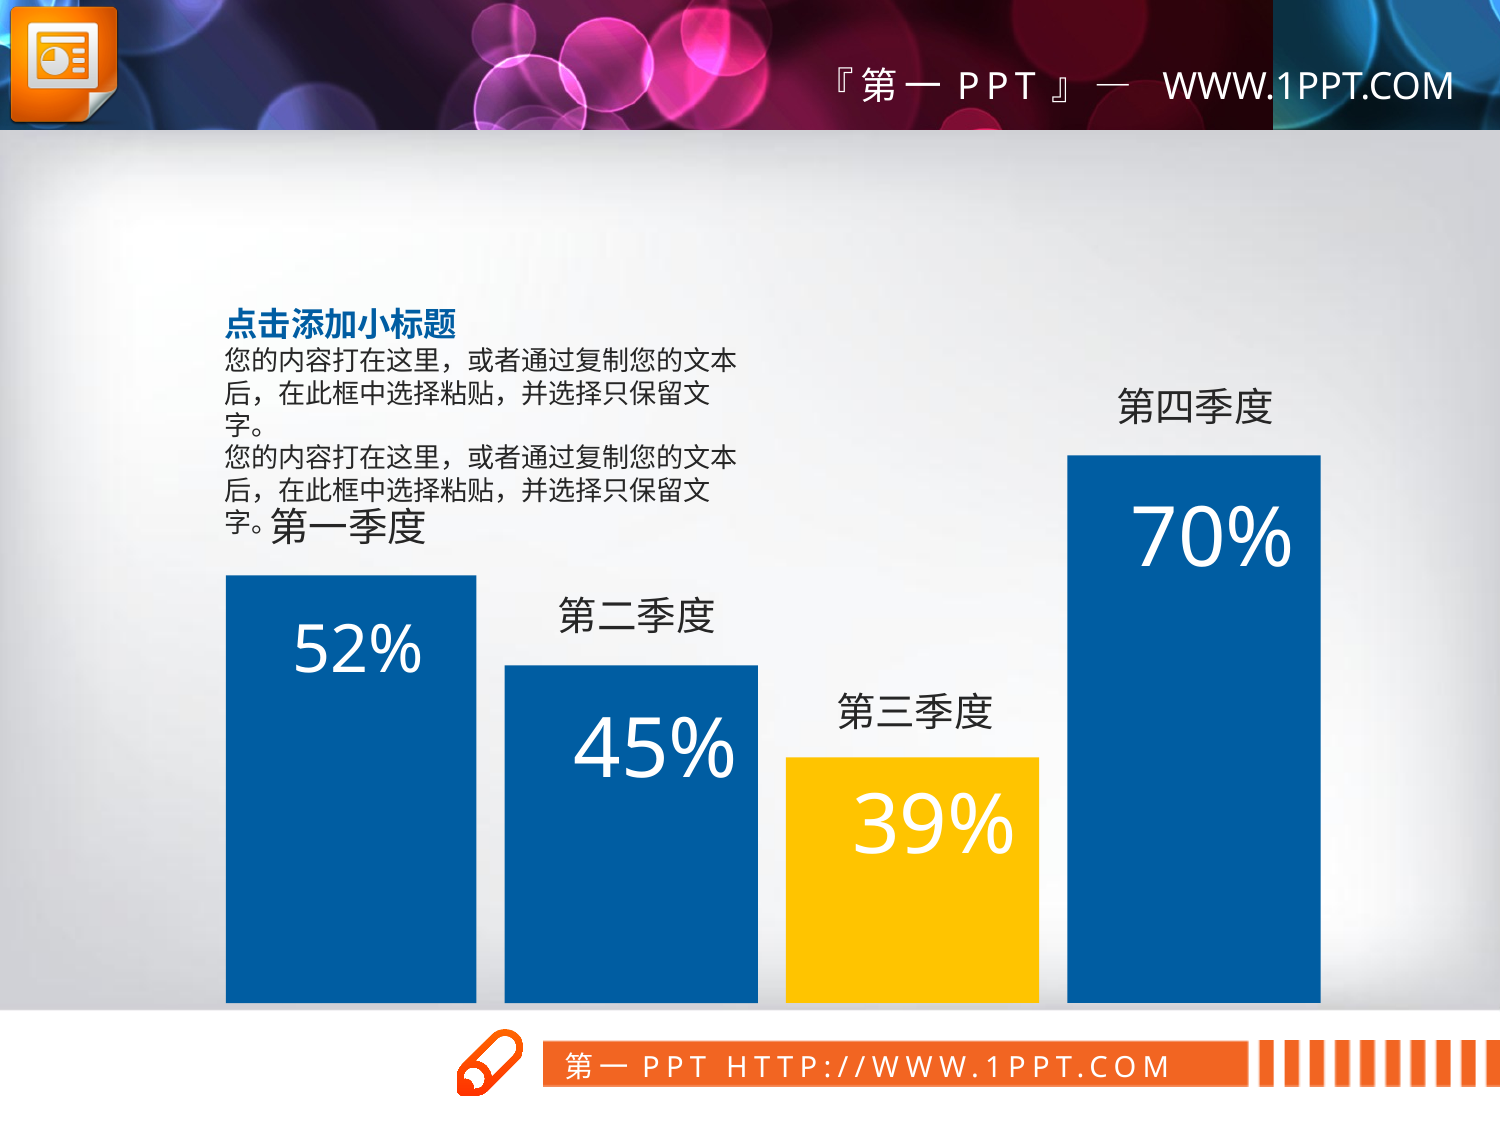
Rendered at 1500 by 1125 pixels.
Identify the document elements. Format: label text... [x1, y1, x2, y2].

text_box 第一季度 [259, 545, 443, 555]
text_box [785, 757, 1040, 1003]
text_box 第三季度 [826, 688, 1010, 740]
text_box 第四季度 [1106, 383, 1290, 435]
text_box 45% [562, 688, 751, 801]
picture [0, 0, 1500, 1012]
text_box [225, 575, 477, 1004]
text_box 70% [1118, 476, 1308, 589]
text_box [504, 665, 758, 1004]
text_box 52% [280, 600, 437, 693]
picture [543, 1040, 1500, 1087]
text_box 第二季度 [548, 592, 732, 644]
text_box 39% [840, 764, 1029, 877]
text_box [1067, 455, 1321, 1003]
text_box 点击添加小标题 您的内容打在这里，或者通过复制您的文本后，在此框中选择粘贴，并选择只保留文字。 您的内容打在这里，或者通过复制您的文本后，在此框中选择粘贴，并选择只保留文字。 [212, 257, 762, 545]
